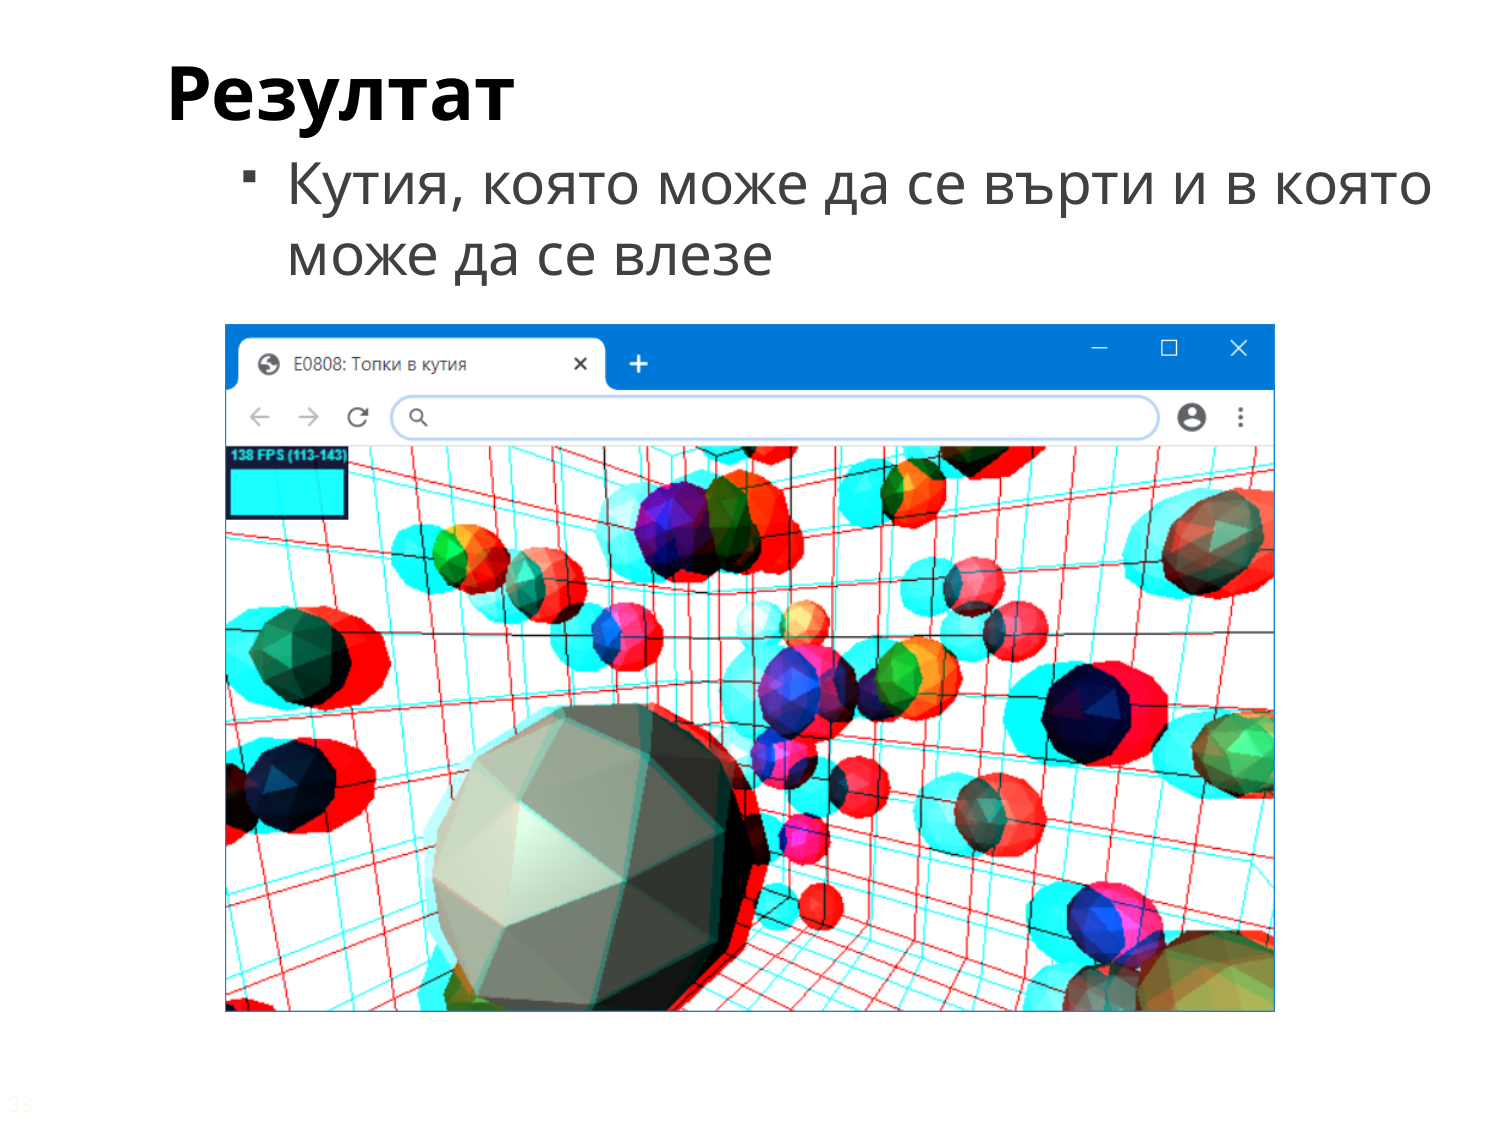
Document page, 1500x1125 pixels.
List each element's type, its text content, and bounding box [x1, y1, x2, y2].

list Резултат Кутия, която може да се върти и в която може да се влезе [150, 37, 1488, 1113]
picture [224, 324, 1276, 1013]
